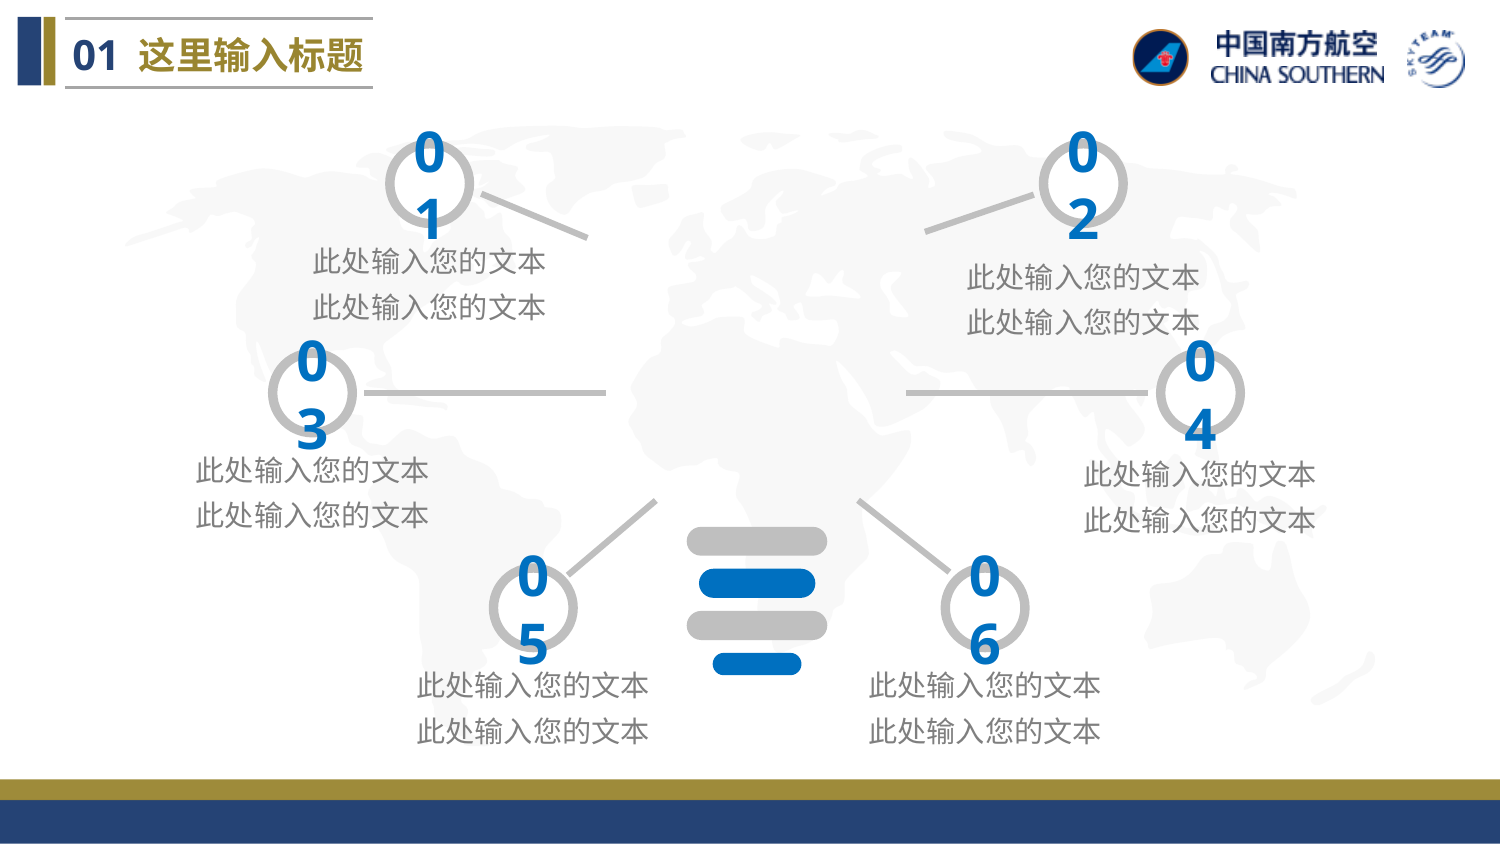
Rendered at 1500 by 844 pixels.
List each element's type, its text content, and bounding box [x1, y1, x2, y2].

text_box 此处输入您的文本 此处输入您的文本 [392, 649, 675, 756]
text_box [926, 190, 1033, 236]
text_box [480, 193, 588, 239]
picture [1132, 29, 1189, 86]
text_box [686, 526, 828, 556]
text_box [857, 499, 950, 573]
picture [1407, 30, 1465, 88]
text_box [686, 610, 828, 641]
text_box 此处输入您的文本 此处输入您的文本 [288, 226, 571, 332]
text_box 03 [272, 353, 353, 433]
text_box 06 [945, 567, 1025, 648]
picture [1217, 30, 1377, 57]
text_box 此处输入您的文本 此处输入您的文本 [171, 434, 454, 540]
text_box 此处输入您的文本 此处输入您的文本 [1059, 438, 1342, 545]
picture [1211, 66, 1384, 83]
text_box 此处输入您的文本 此处输入您的文本 [844, 649, 1126, 756]
text_box 01 [389, 143, 470, 224]
text_box 05 [493, 567, 574, 648]
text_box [57, 21, 413, 88]
text_box [712, 652, 802, 676]
text_box 此处输入您的文本 此处输入您的文本 [942, 241, 1225, 348]
text_box 04 [1160, 353, 1241, 433]
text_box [558, 515, 666, 561]
text_box [698, 568, 816, 598]
text_box 02 [1043, 143, 1124, 224]
